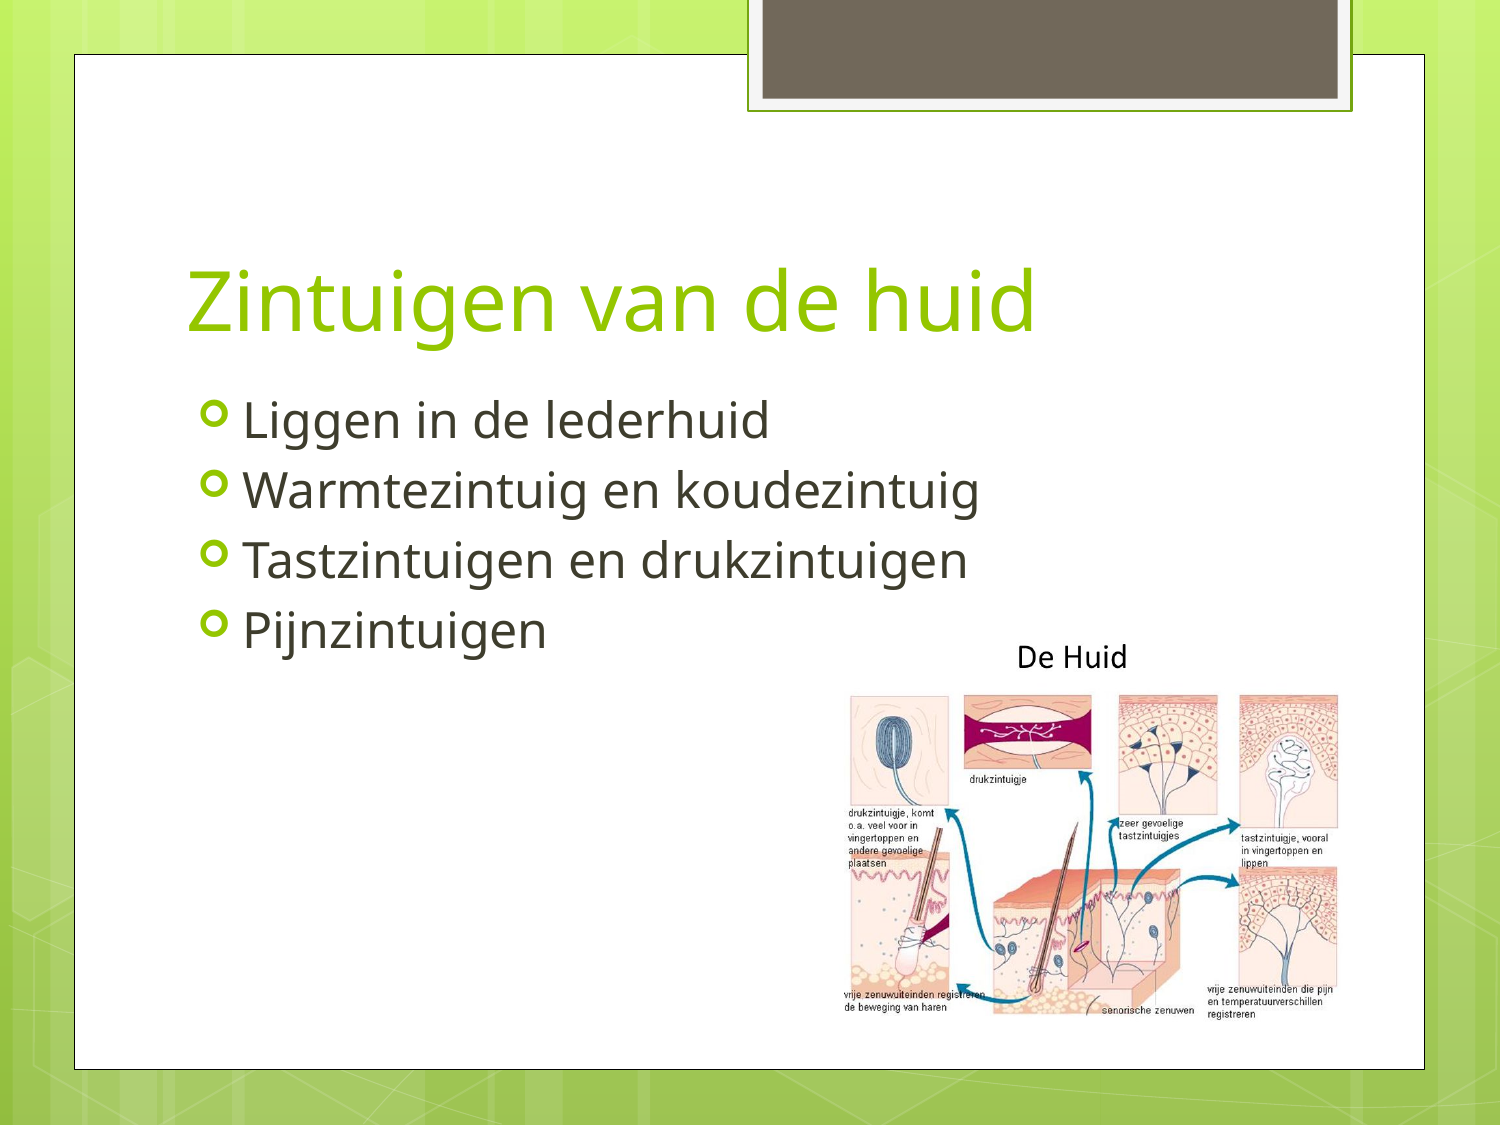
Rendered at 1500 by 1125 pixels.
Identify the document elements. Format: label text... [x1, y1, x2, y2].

list Liggen in de lederhuid Warmtezintuig en koudezintuig Tastzintuigen en drukzintuigen Pijnzintuigen [171, 381, 1283, 957]
title Zintuigen van de huid [171, 168, 1324, 357]
picture [796, 599, 1422, 1069]
